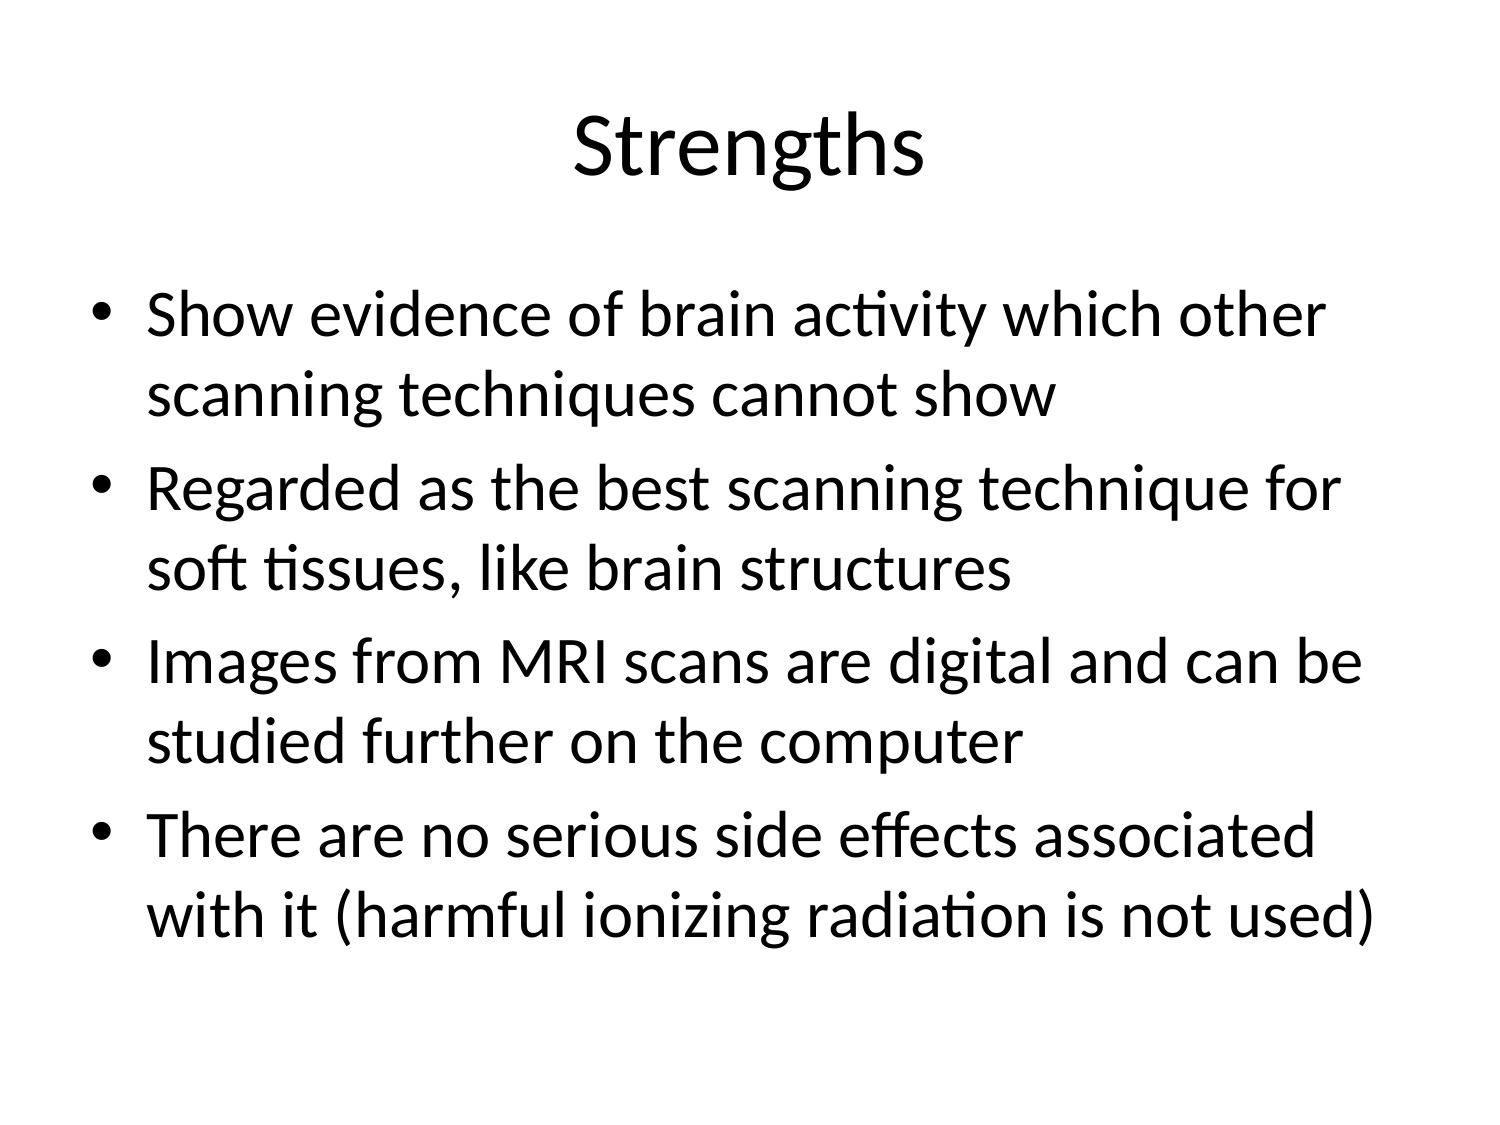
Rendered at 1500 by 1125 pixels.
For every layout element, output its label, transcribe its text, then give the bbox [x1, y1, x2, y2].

title Strengths [75, 45, 1425, 233]
list Show evidence of brain activity which other scanning techniques cannot show Regarded as the best scanning technique for soft tissues, like brain structures Images from MRI scans are digital and can be studied further on the computer There are no serious side effects associated with it (harmful ionizing radiation is not used) [75, 262, 1425, 1005]
